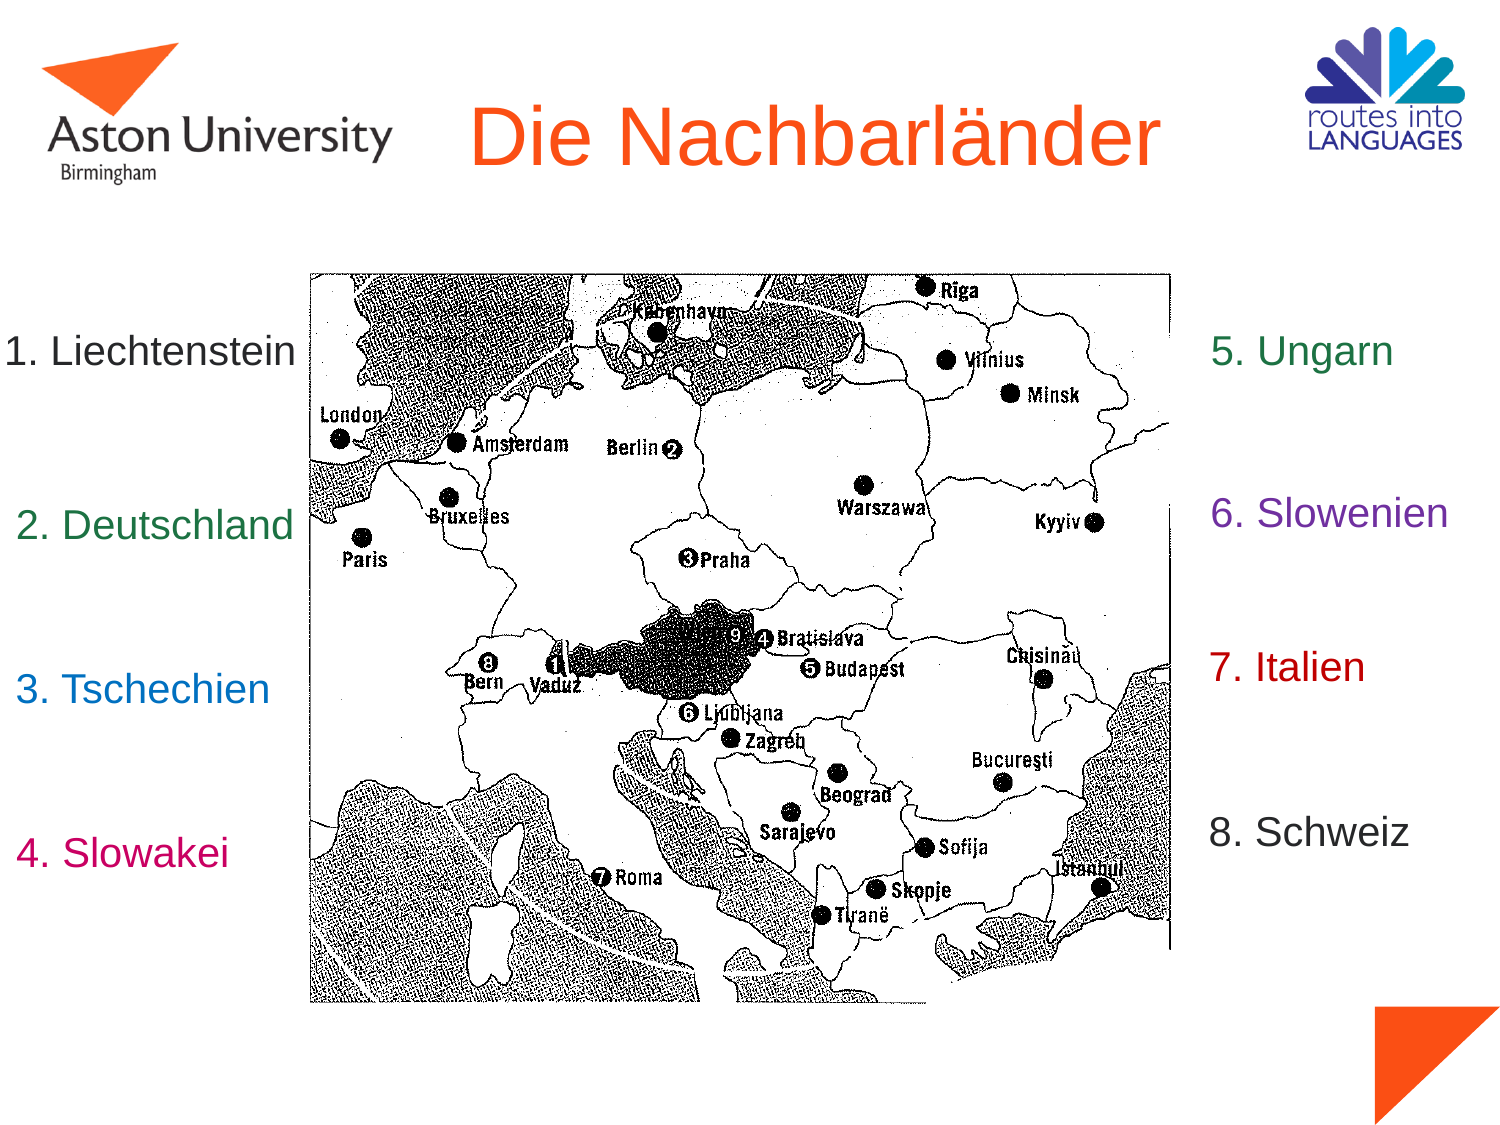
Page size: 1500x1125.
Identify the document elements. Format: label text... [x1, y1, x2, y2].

text_box 4. Slowakei [1, 818, 245, 884]
text_box Die Nachbarländer [468, 81, 1231, 200]
text_box 8. Schweiz [1193, 796, 1426, 862]
text_box 7. Italien [1193, 632, 1382, 698]
picture [39, 41, 394, 186]
text_box 6. Slowenien [1195, 478, 1465, 544]
text_box 1. Liechtenstein [0, 316, 300, 382]
text_box 3. Tschechien [0, 654, 286, 719]
picture [305, 269, 1173, 1008]
text_box 5. Ungarn [1196, 316, 1410, 382]
text_box 2. Deutschland [1, 490, 300, 555]
picture [1304, 27, 1465, 157]
